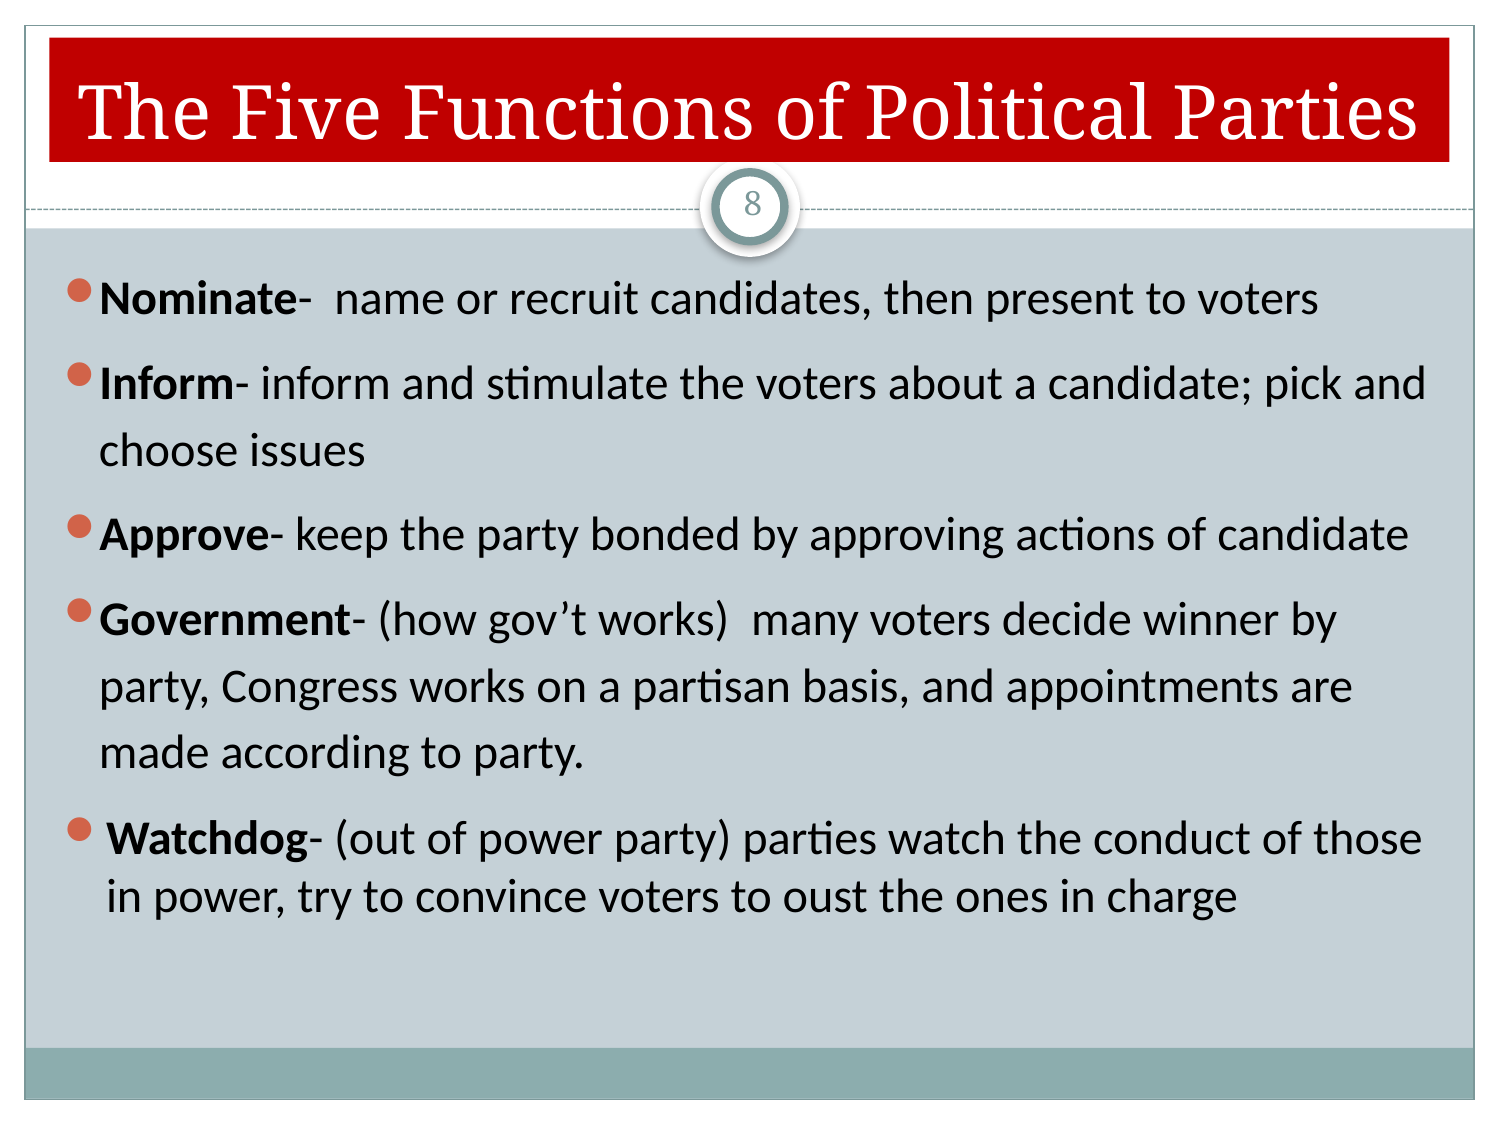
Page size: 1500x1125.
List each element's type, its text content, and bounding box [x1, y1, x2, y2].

title The Five Functions of Political Parties [49, 37, 1450, 162]
list Nominate- name or recruit candidates, then present to voters Inform- inform and stimulate the voters about a candidate; pick and choose issues Approve- keep the party bonded by approving actions of candidate Government- (how gov’t works) many voters decide winner by party, Congress works on a partisan basis, and appointments are made according to party. Watchdog- (out of power party) parties watch the conduct of those in power, try to convince voters to oust the ones in charge [49, 250, 1445, 1001]
slide_number 8 [715, 168, 791, 241]
